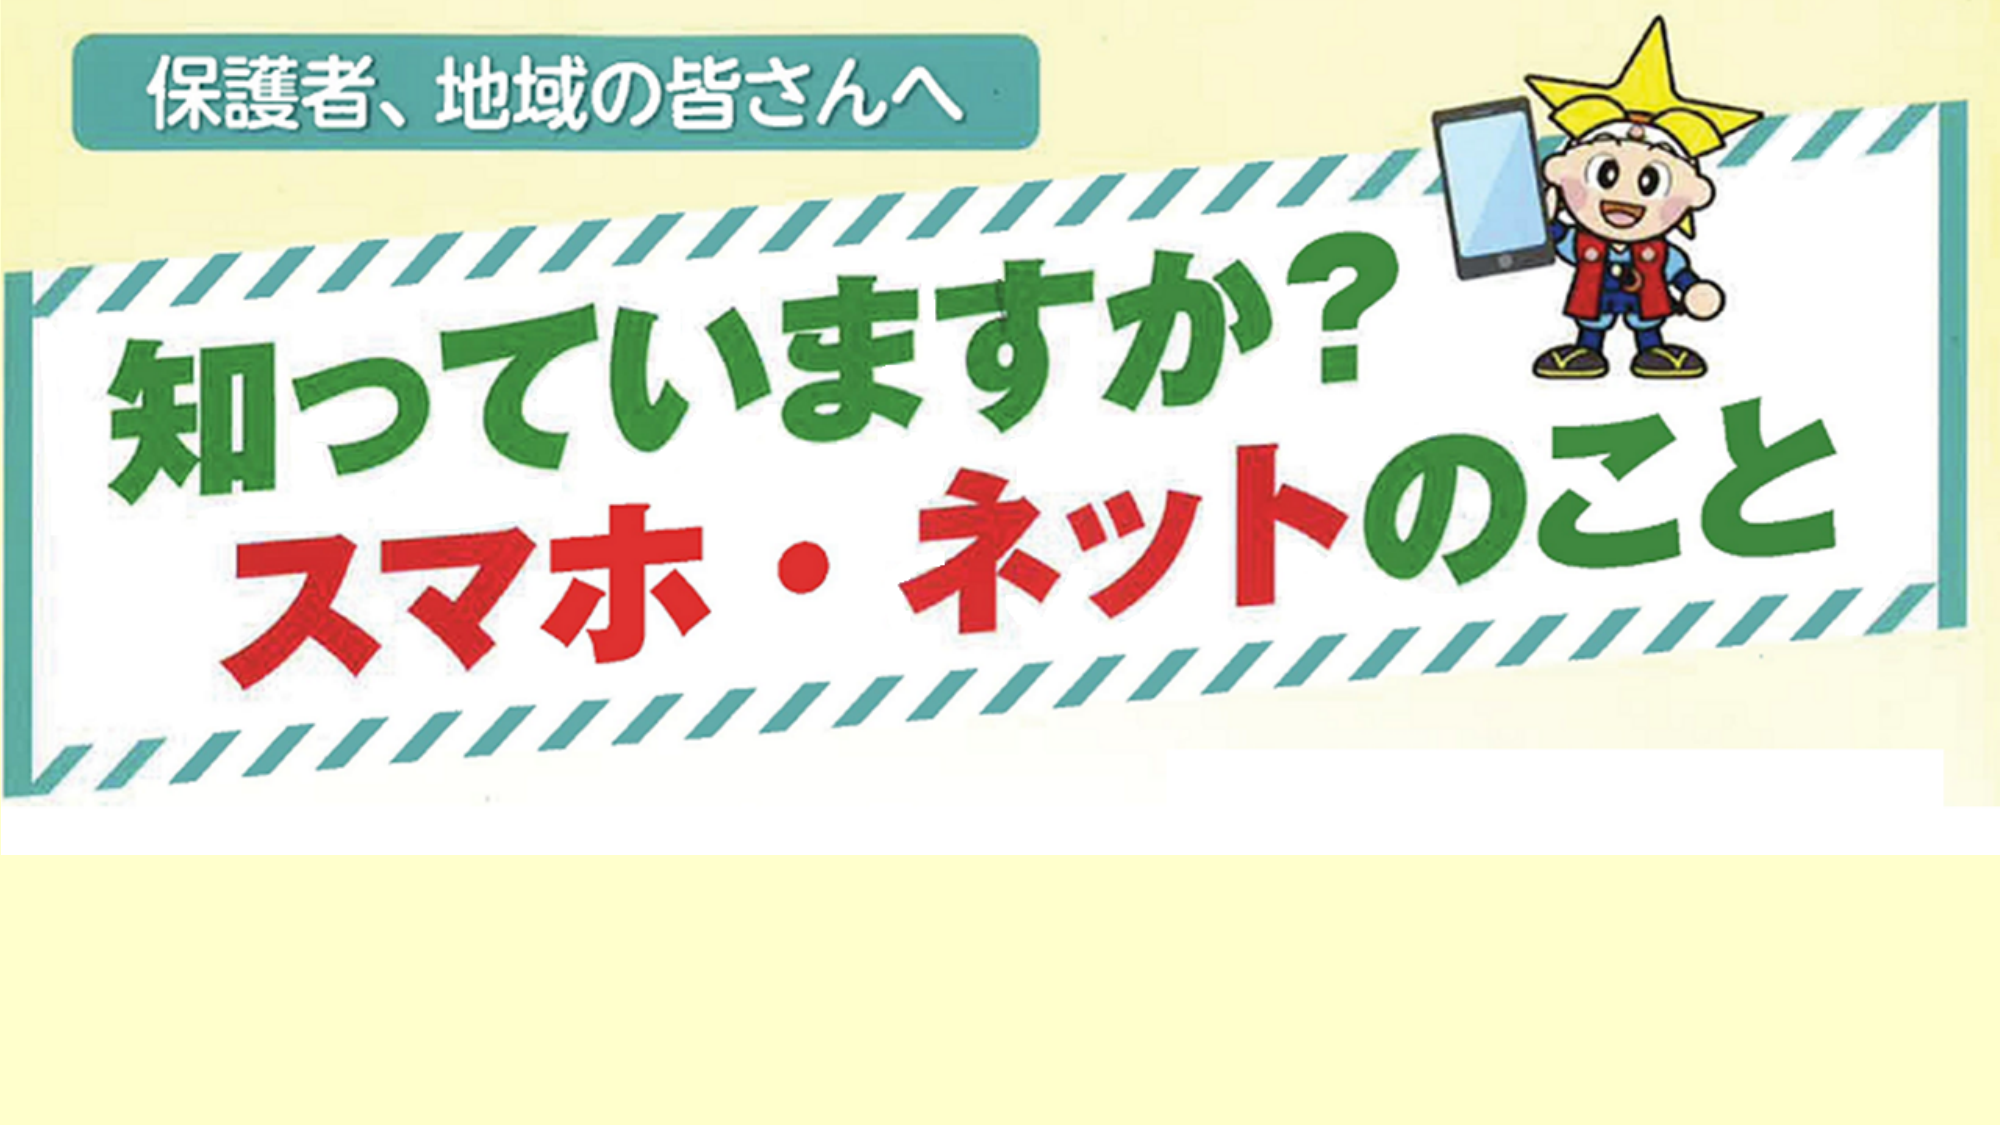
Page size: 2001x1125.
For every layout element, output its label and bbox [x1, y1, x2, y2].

picture [1, 0, 2000, 855]
